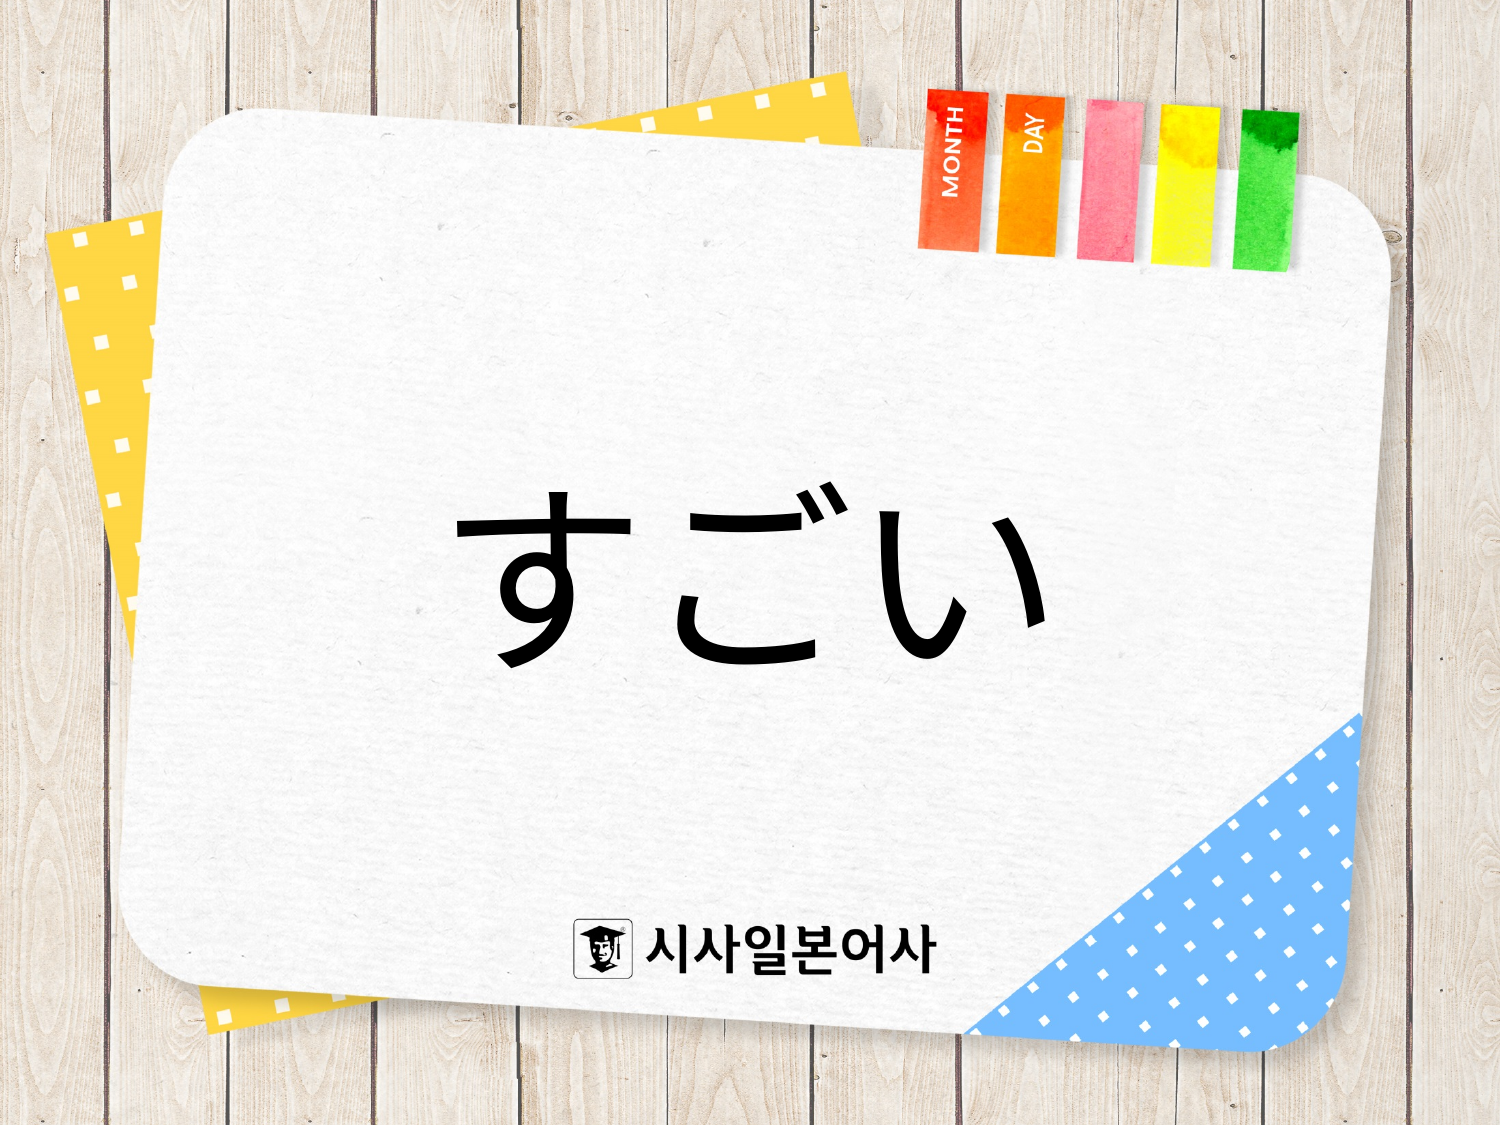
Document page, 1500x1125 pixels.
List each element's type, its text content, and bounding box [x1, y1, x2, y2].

title すごい [75, 338, 1425, 811]
picture [0, 0, 1500, 1125]
